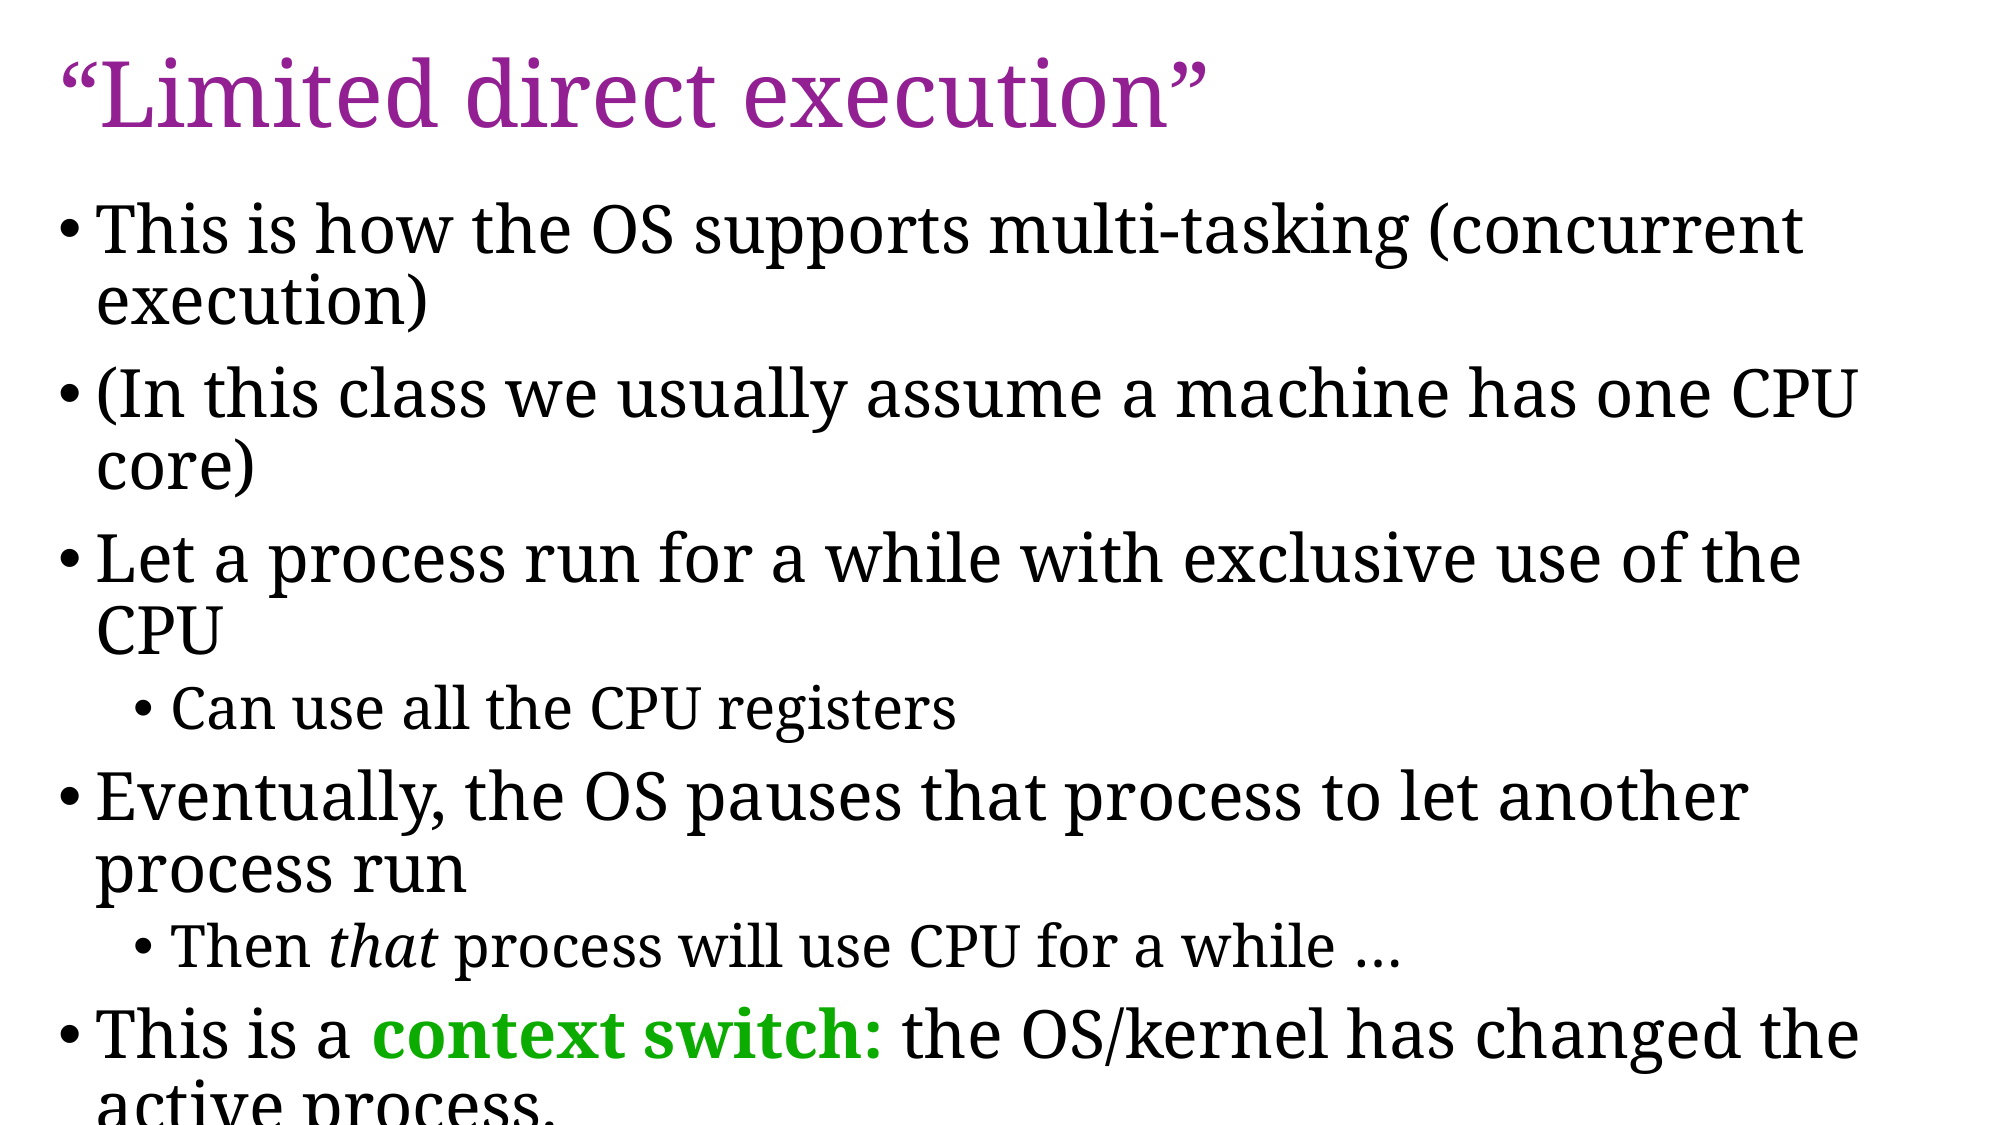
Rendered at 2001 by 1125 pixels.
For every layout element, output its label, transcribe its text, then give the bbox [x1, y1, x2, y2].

list This is how the OS supports multi-tasking (concurrent execution) (In this class we usually assume a machine has one CPU core) Let a process run for a while with exclusive use of the CPU Can use all the CPU registers Eventually, the OS pauses that process to let another process run Then that process will use CPU for a while … This is a context switch: the OS/kernel has changed the active process. [43, 188, 1953, 1106]
title “Limited direct execution” [43, 25, 1953, 171]
